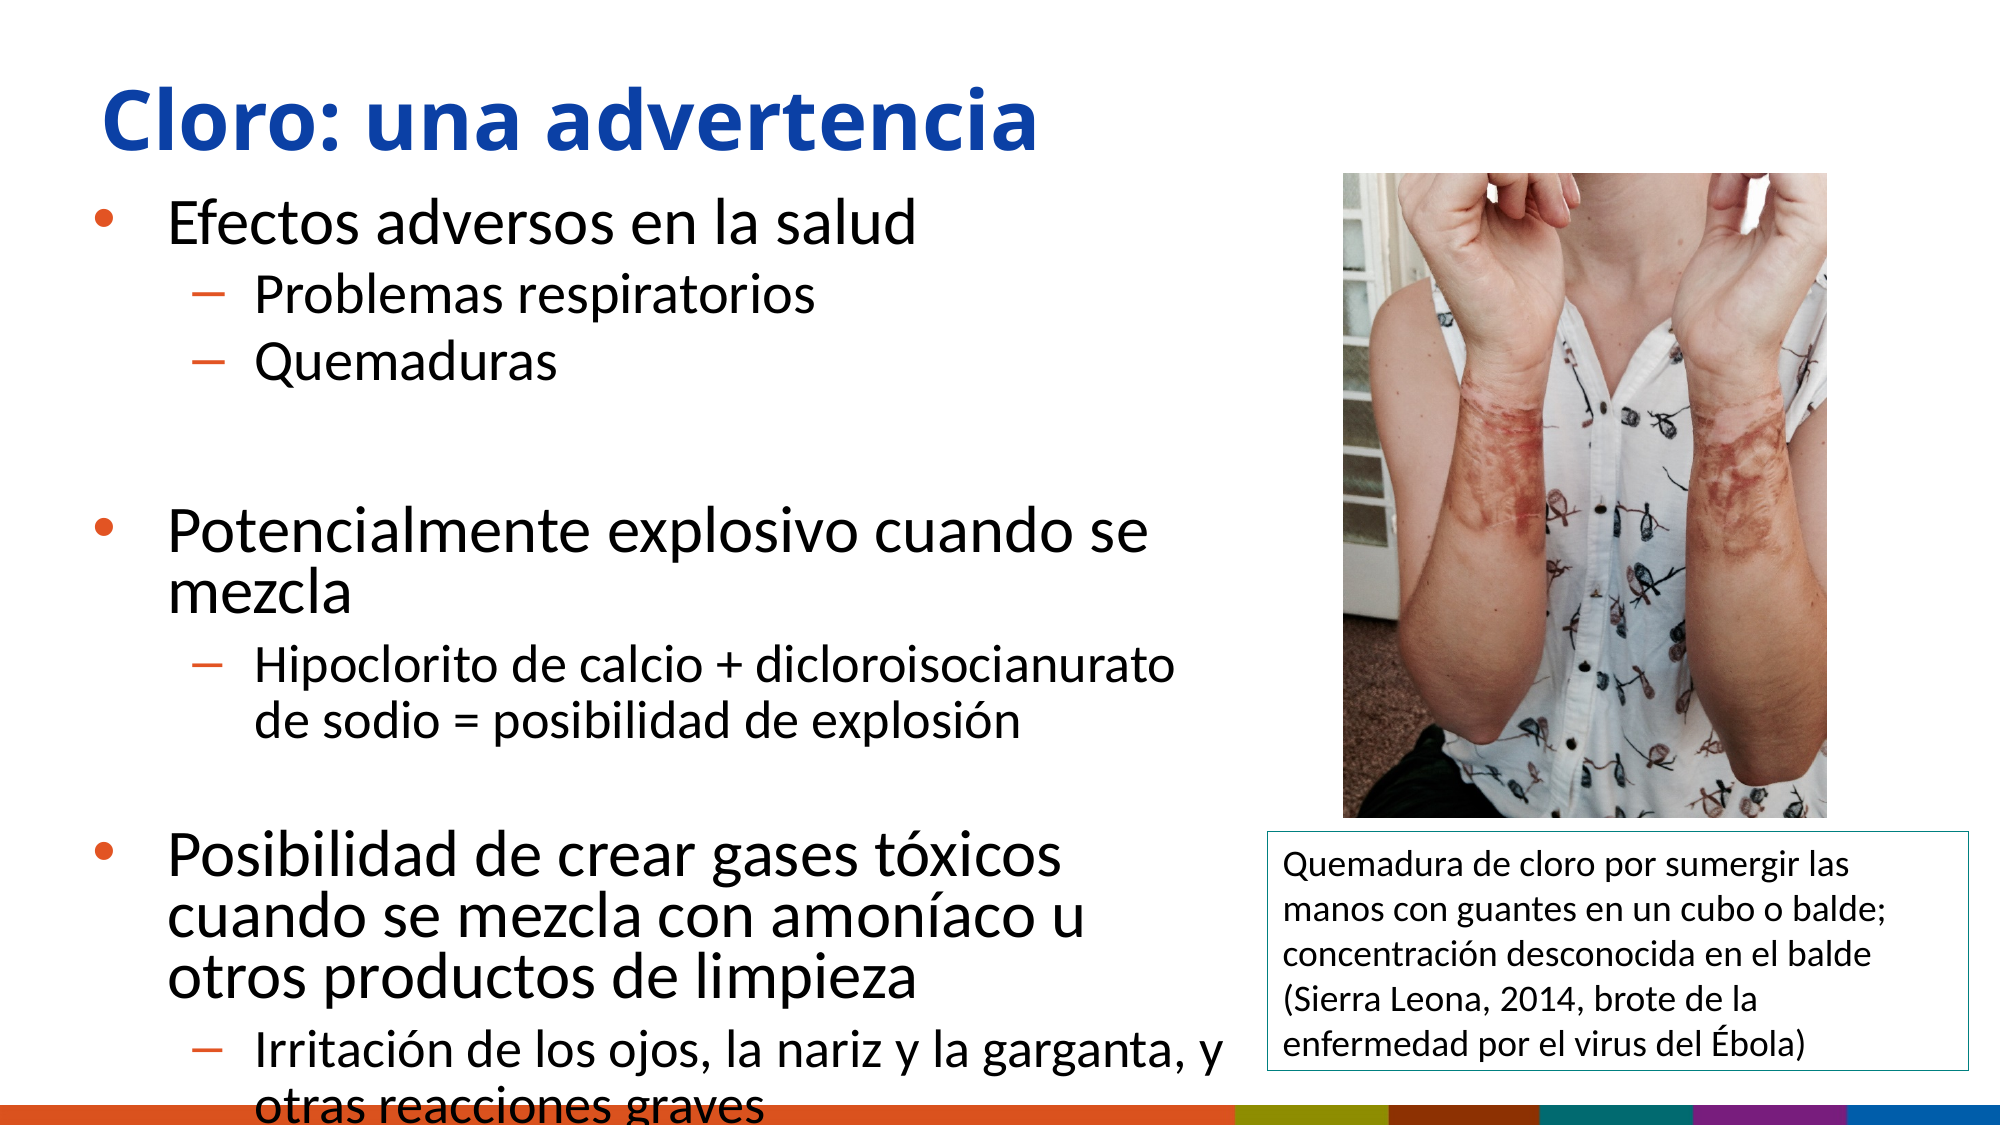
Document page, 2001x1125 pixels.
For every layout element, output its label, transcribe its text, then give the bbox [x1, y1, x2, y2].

list Efectos adversos en la salud Problemas respiratorios Quemaduras Potencialmente explosivo cuando se mezcla Hipoclorito de calcio + dicloroisocianurato de sodio = posibilidad de explosión Posibilidad de crear gases tóxicos cuando se mezcla con amoníaco u otros productos de limpieza Irritación de los ojos, la nariz y la garganta, y otras reacciones graves [77, 108, 1243, 794]
title Cloro: una advertencia [85, 45, 1886, 175]
picture [0, 1105, 2000, 1125]
text_box Quemadura de cloro por sumergir las manos con guantes en un cubo o balde; concentración desconocida en el balde (Sierra Leona, 2014, brote de la enfermedad por el virus del Ébola) [1267, 831, 1969, 1071]
picture [1342, 173, 1827, 818]
